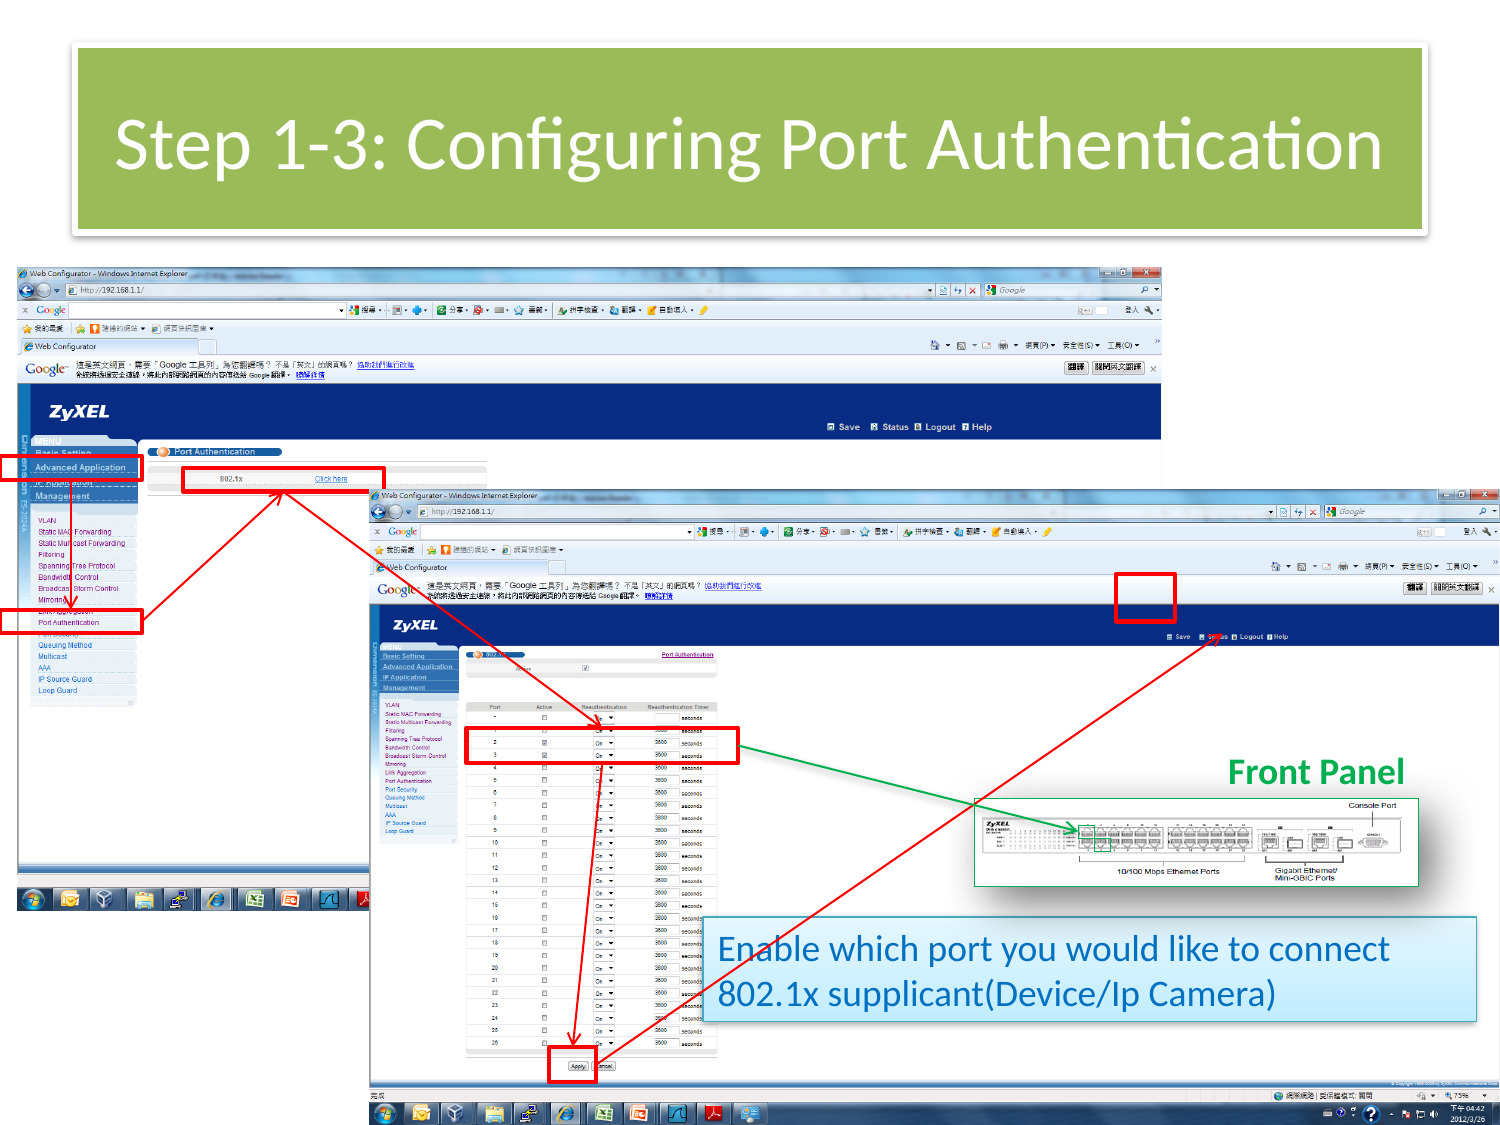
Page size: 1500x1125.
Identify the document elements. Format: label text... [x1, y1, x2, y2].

title Step 1-3: Configuring Port Authentication [72, 42, 1428, 236]
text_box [596, 633, 1223, 1065]
text_box [0, 454, 12, 482]
text_box [0, 608, 12, 635]
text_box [283, 491, 603, 729]
picture [17, 266, 1500, 1125]
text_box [737, 745, 1079, 832]
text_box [572, 763, 591, 1048]
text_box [141, 491, 281, 622]
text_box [1227, 798, 1419, 887]
